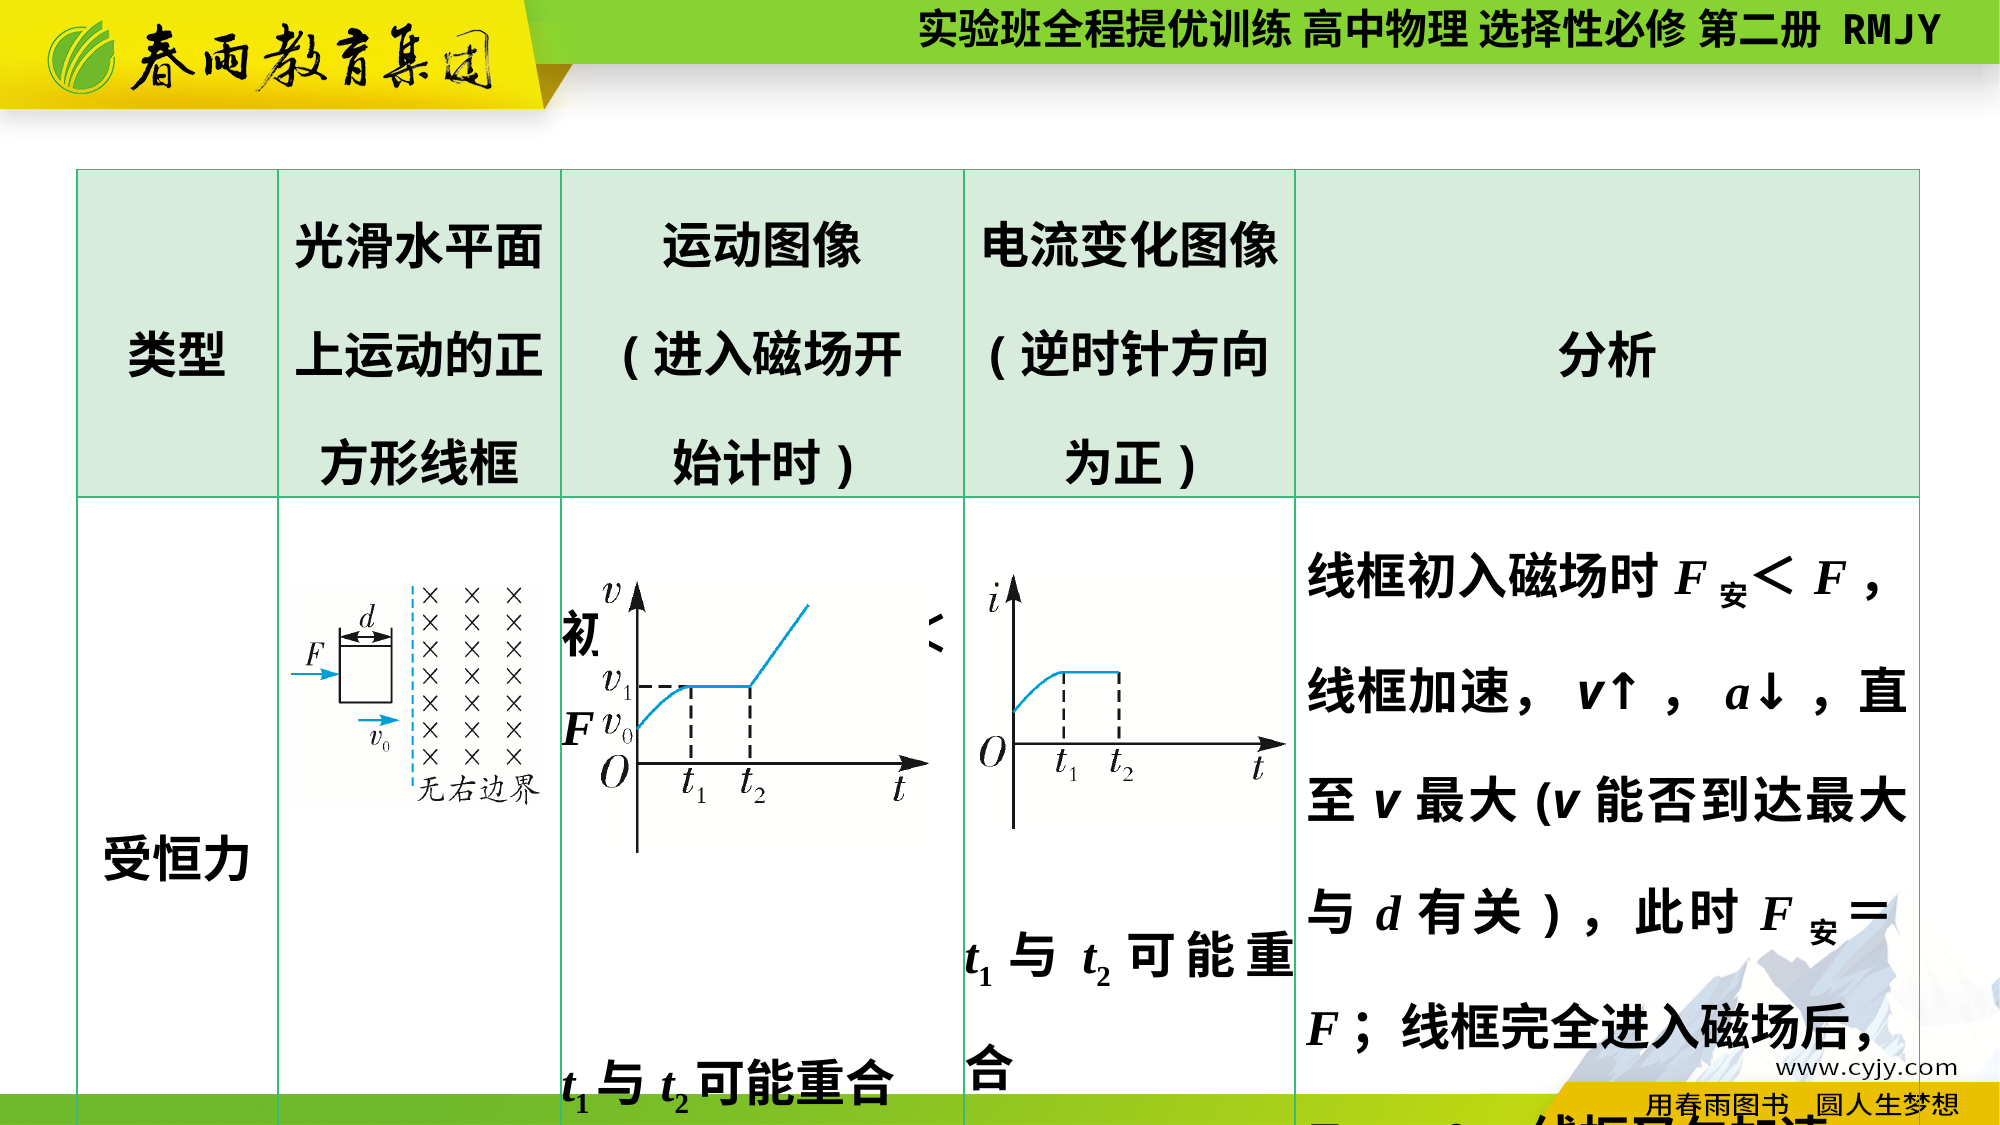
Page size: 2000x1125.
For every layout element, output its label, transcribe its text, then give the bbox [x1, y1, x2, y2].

table_cell 初入磁场时F安＜F t1与t2可能重合 [562, 498, 963, 1125]
table_header 运动图像 (进入磁场开 始计时) [562, 170, 963, 496]
picture [597, 581, 929, 853]
table_header 电流变化图像 (逆时针方向 为正) [965, 170, 1294, 496]
picture [0, 0, 2000, 1125]
table_cell t1与t2可能重合 [965, 498, 1294, 1125]
table_header 类型 [78, 170, 277, 496]
table_cell 受恒力 [78, 498, 277, 1125]
table_cell [279, 498, 560, 1125]
picture [977, 573, 1286, 829]
table_header 光滑水平面上运动的正方形线框 [279, 170, 560, 496]
table_header 分析 [1296, 170, 1919, 496]
picture [290, 585, 540, 806]
table_cell 线框初入磁场时F安＜F，线框加速，v↑，a↓，直至v最大(v能否到达最大与d有关)，此时F安＝F；线框完全进入磁场后，F安＝0，线框又匀加速 [1296, 498, 1919, 1125]
